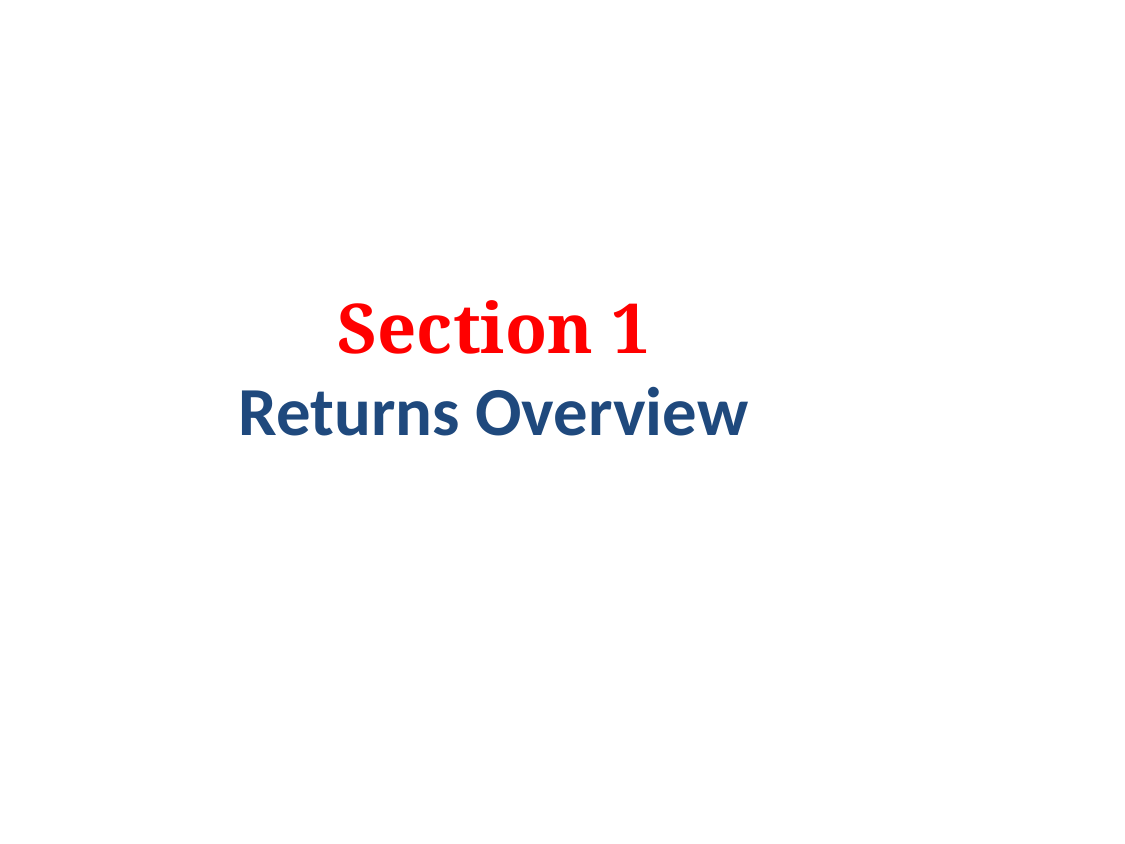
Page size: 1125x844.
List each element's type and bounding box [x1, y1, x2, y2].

text_box [59, 63, 1066, 815]
